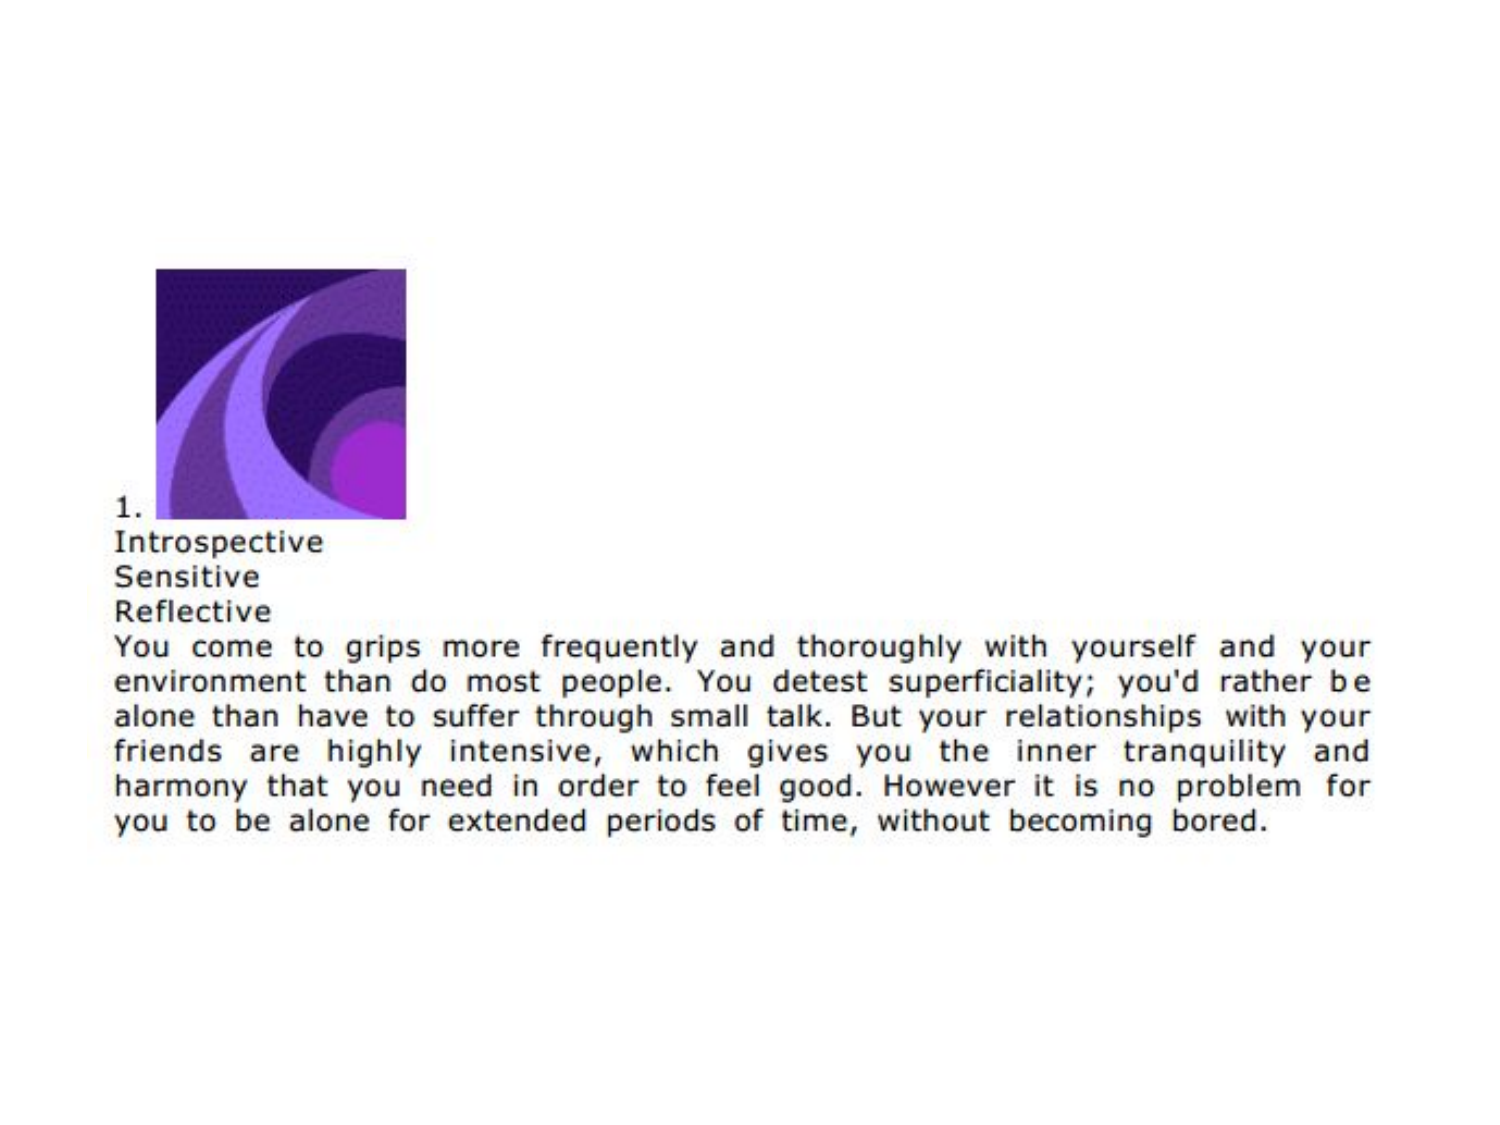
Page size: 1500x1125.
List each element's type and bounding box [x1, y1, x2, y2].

picture [87, 237, 1438, 875]
